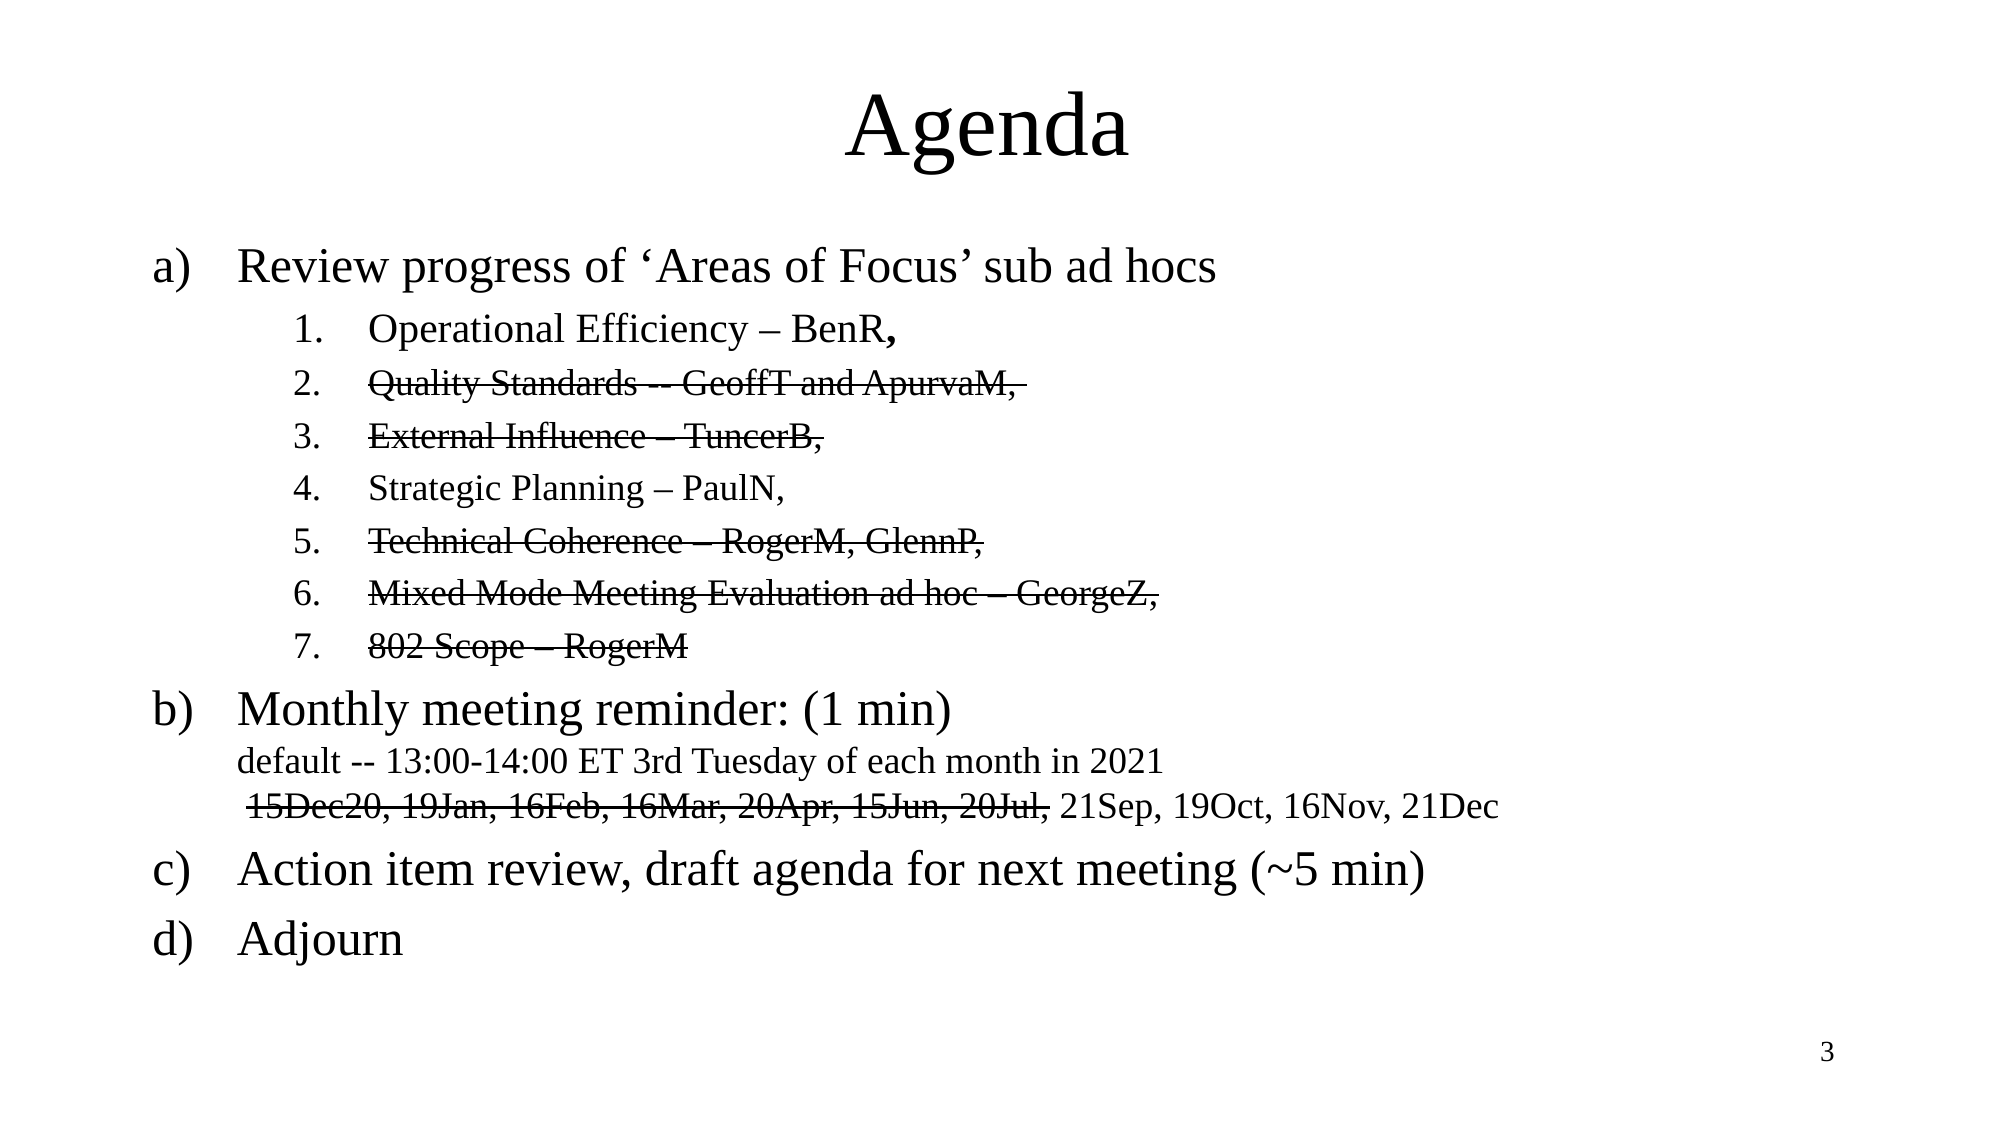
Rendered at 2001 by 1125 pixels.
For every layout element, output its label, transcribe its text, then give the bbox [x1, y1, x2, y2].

slide_number 3 [1433, 1024, 1851, 1101]
title Agenda [137, 25, 1838, 214]
list Review progress of ‘Areas of Focus’ sub ad hocs Operational Efficiency – BenR, Quality Standards -- GeoffT and ApurvaM, External Influence – TuncerB, Strategic Planning – PaulN, Technical Coherence – RogerM, GlennP, Mixed Mode Meeting Evaluation ad hoc – GeorgeZ, 802 Scope – RogerM Monthly meeting reminder: (1 min) default -- 13:00-14:00 ET 3rd Tuesday of each month in 2021 15Dec20, 19Jan, 16Feb, 16Mar, 20Apr, 15Jun, 20Jul, 21Sep, 19Oct, 16Nov, 21Dec Action item review, draft agenda for next meeting (~5 min) Adjourn [137, 224, 1838, 901]
